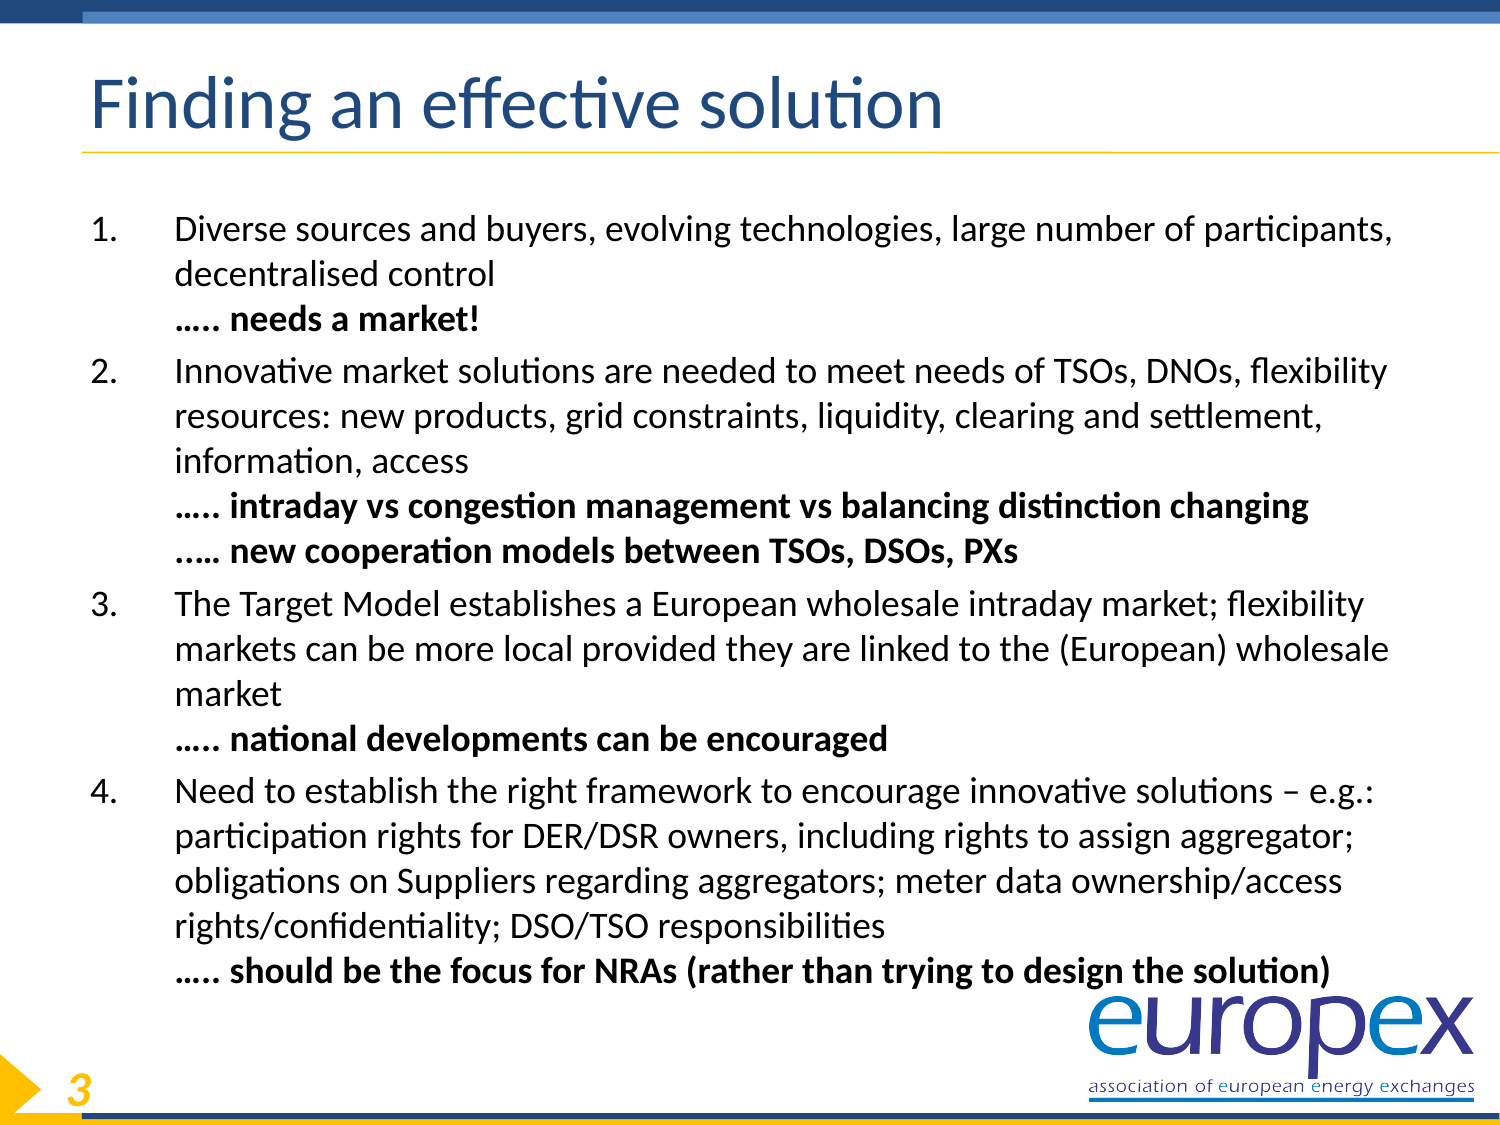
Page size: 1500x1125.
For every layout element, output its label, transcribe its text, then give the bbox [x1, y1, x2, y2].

list Diverse sources and buyers, evolving technologies, large number of participants, decentralised control ….. needs a market! Innovative market solutions are needed to meet needs of TSOs, DNOs, flexibility resources: new products, grid constraints, liquidity, clearing and settlement, information, access ….. intraday vs congestion management vs balancing distinction changing ..… new cooperation models between TSOs, DSOs, PXs The Target Model establishes a European wholesale intraday market; flexibility markets can be more local provided they are linked to the (European) wholesale market ….. national developments can be encouraged Need to establish the right framework to encourage innovative solutions – e.g.: participation rights for DER/DSR owners, including rights to assign aggregator; obligations on Suppliers regarding aggregators; meter data ownership/access rights/confidentiality; DSO/TSO responsibilities ….. should be the focus for NRAs (rather than trying to design the solution) [75, 196, 1425, 1000]
picture [1089, 996, 1474, 1102]
title Finding an effective solution [75, 45, 1425, 153]
